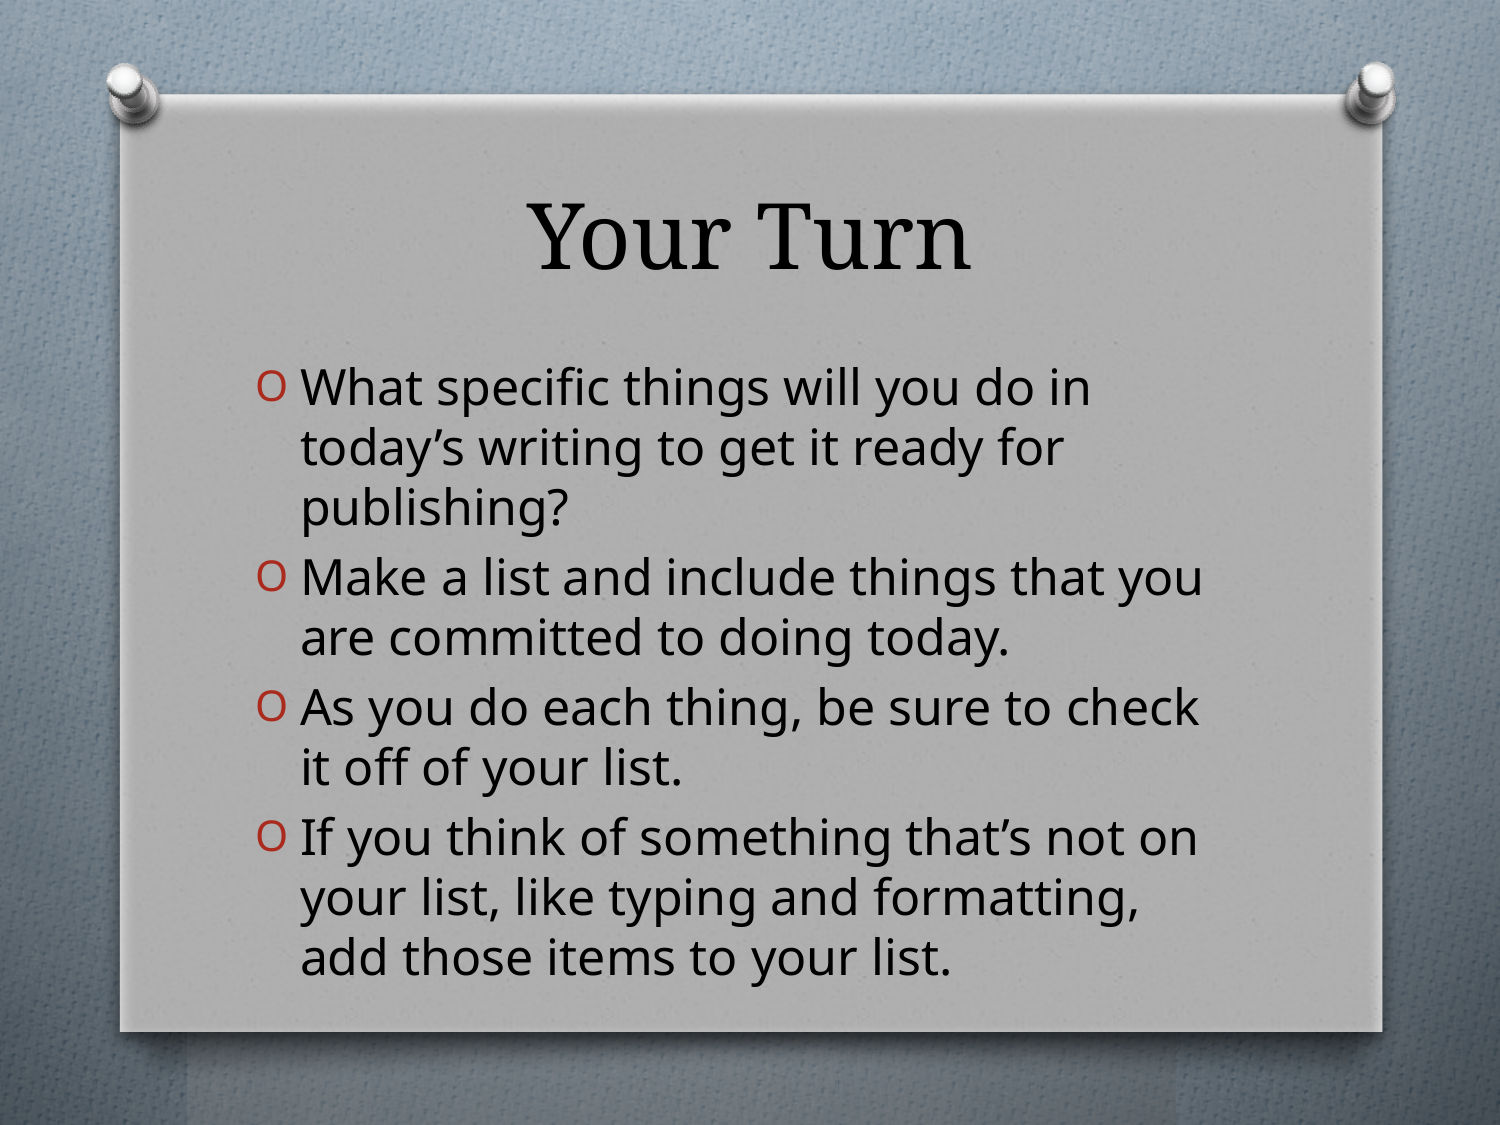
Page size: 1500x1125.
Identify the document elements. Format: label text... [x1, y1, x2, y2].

picture [1317, 35, 1439, 156]
list What specific things will you do in today’s writing to get it ready for publishing? Make a list and include things that you are committed to doing today. As you do each thing, be sure to check it off of your list. If you think of something that’s not on your list, like typing and formatting, add those items to your list. [240, 347, 1257, 939]
title Your Turn [179, 134, 1323, 332]
picture [75, 29, 198, 153]
